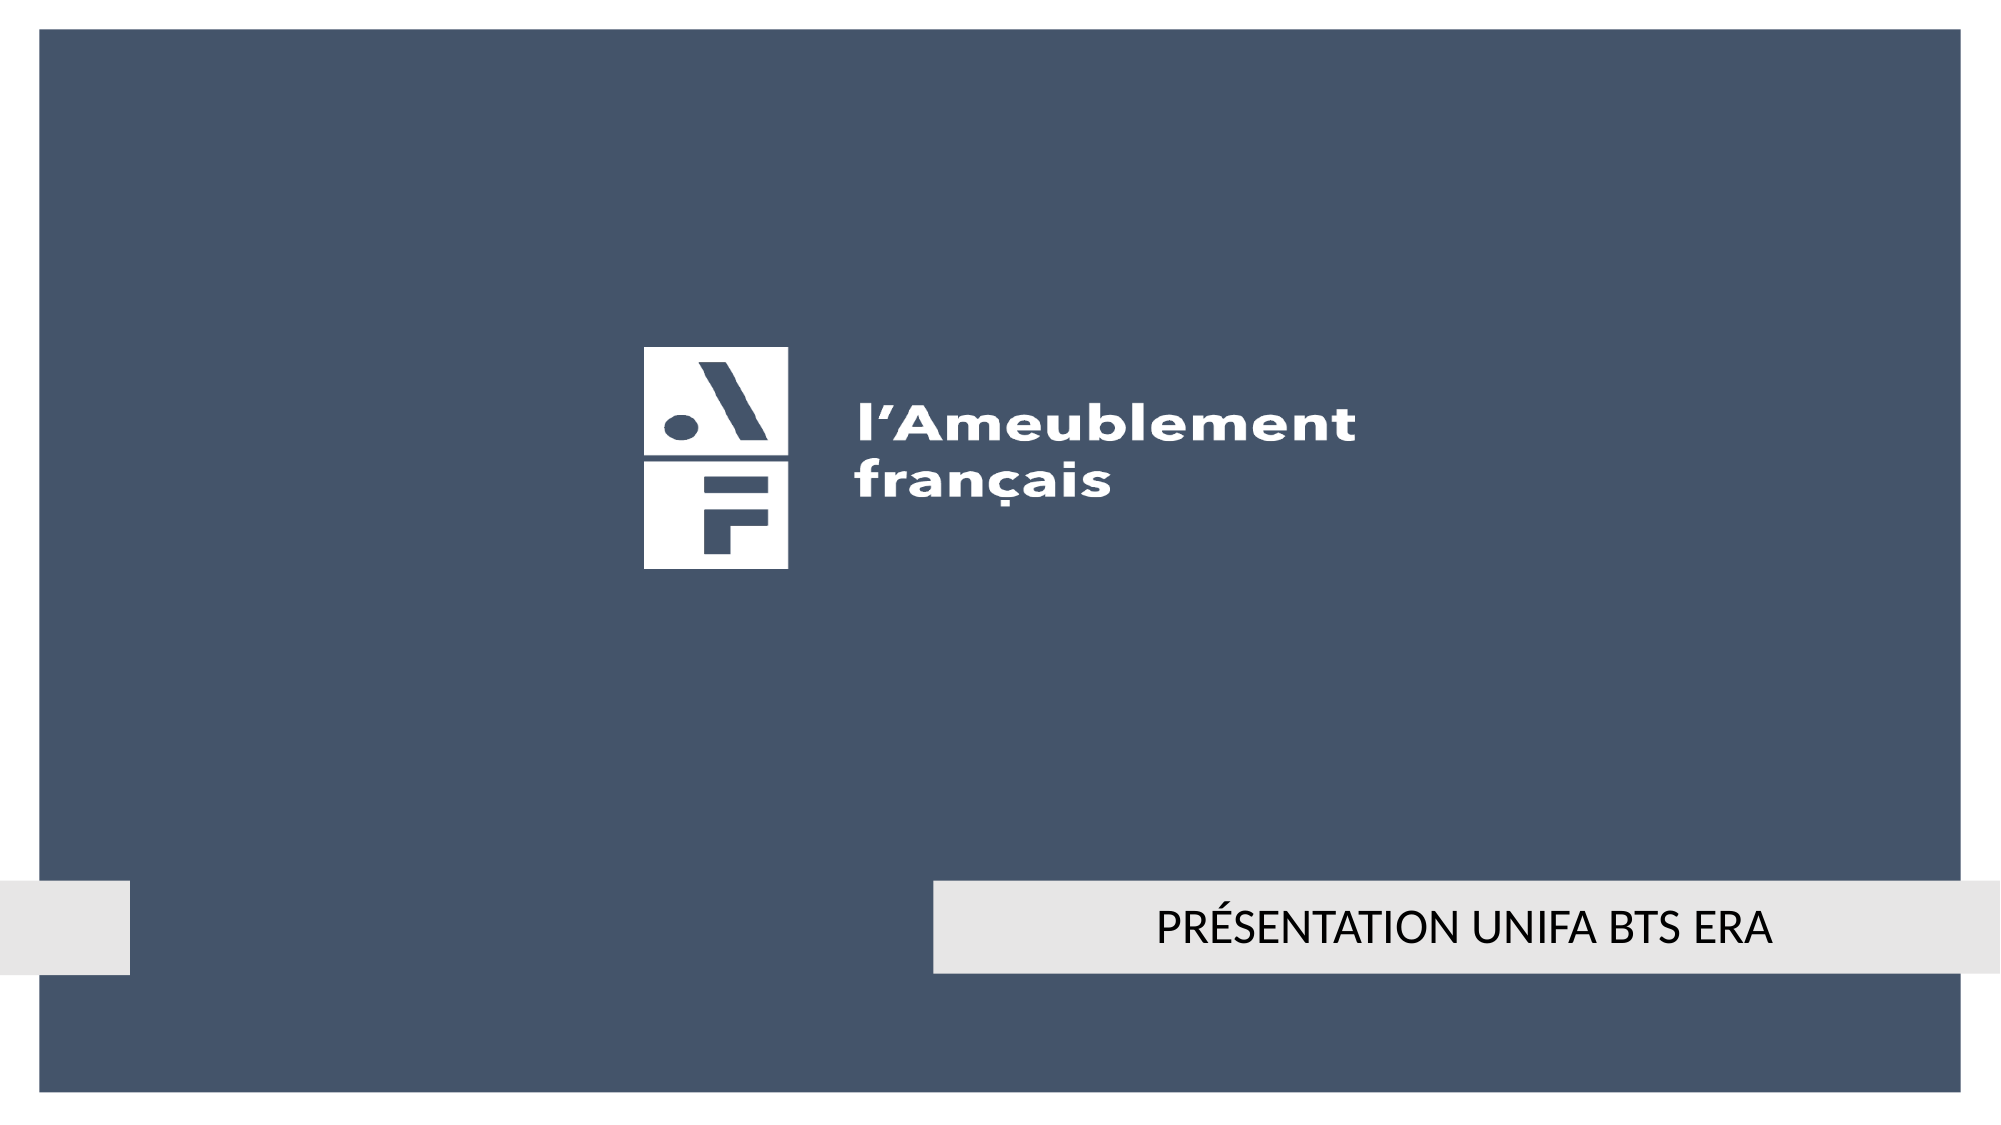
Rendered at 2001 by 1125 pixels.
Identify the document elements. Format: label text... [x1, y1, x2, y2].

picture [644, 347, 1355, 569]
list Présentation UNIFA BTS ERA [933, 880, 2000, 974]
